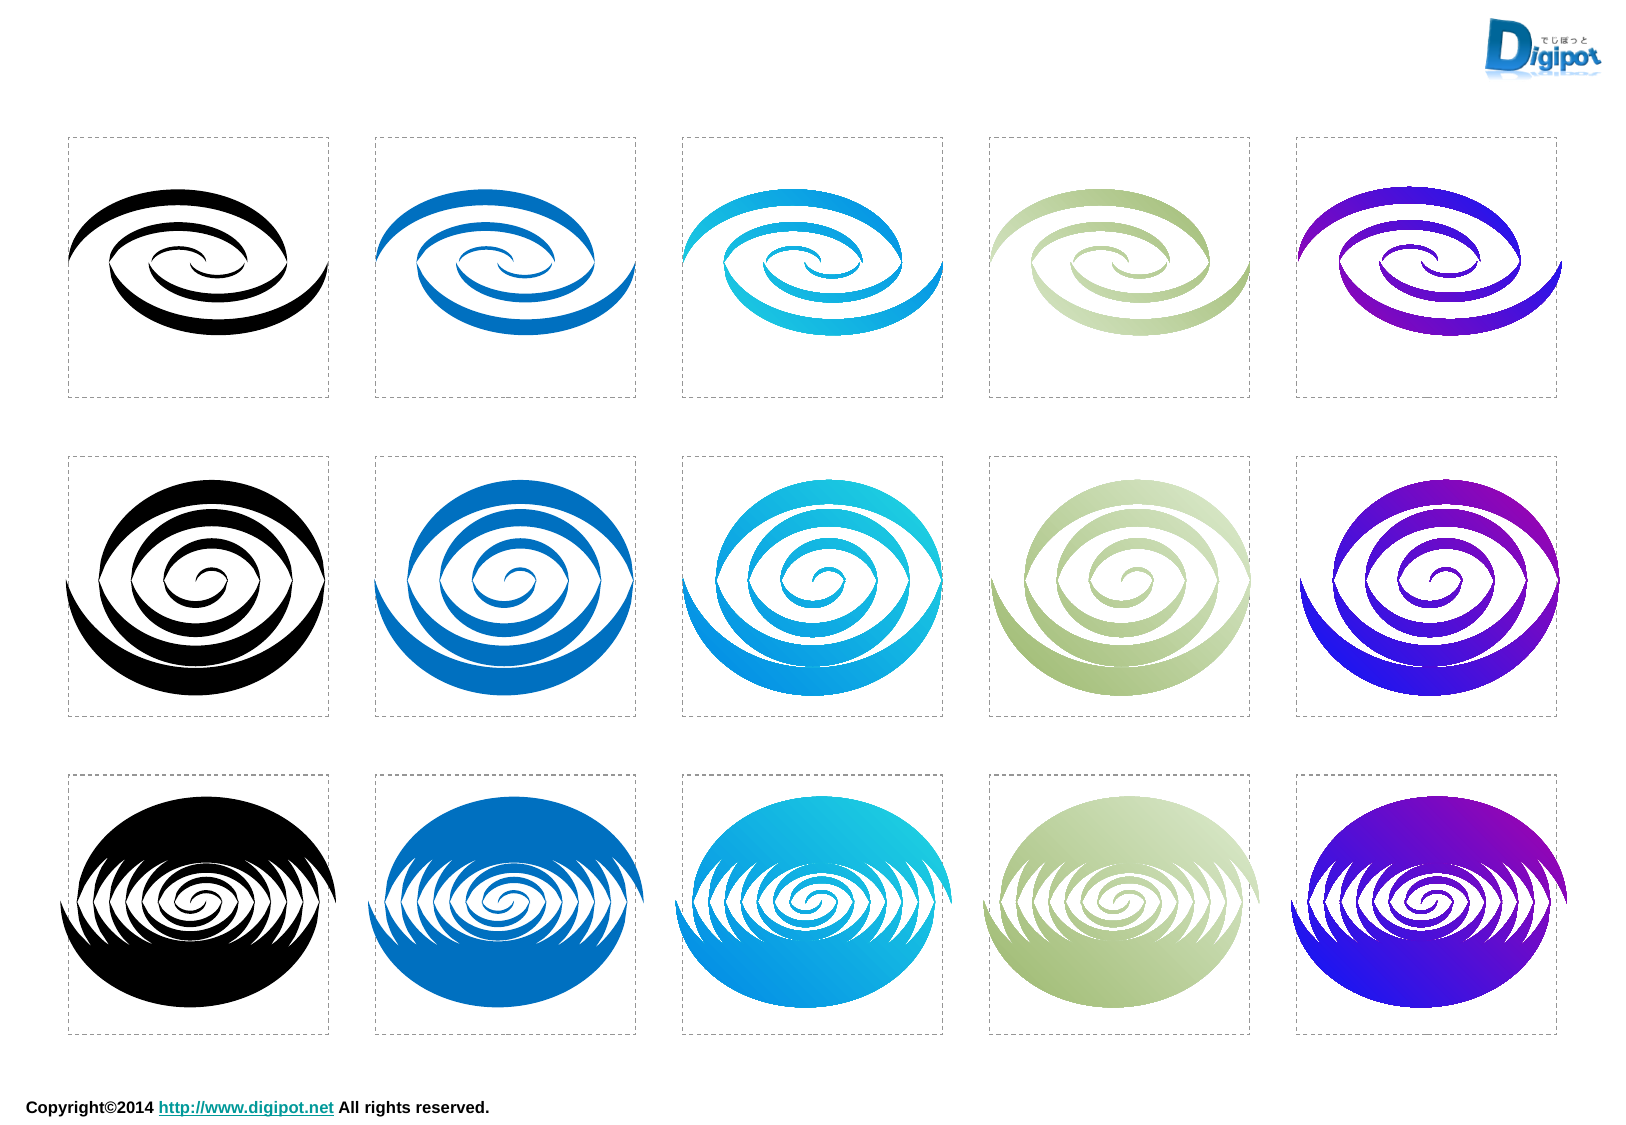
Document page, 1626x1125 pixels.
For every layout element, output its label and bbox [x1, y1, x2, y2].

text_box [1289, 794, 1569, 1010]
text_box [1298, 477, 1562, 698]
text_box [988, 187, 1212, 305]
text_box [989, 477, 1254, 698]
text_box [372, 477, 636, 698]
text_box [1295, 184, 1523, 304]
text_box [365, 794, 646, 1010]
text_box [1337, 218, 1564, 338]
text_box [63, 477, 328, 698]
text_box [414, 220, 638, 338]
text_box [1029, 220, 1253, 338]
text_box [58, 794, 339, 1010]
text_box [673, 794, 954, 1010]
text_box [373, 187, 597, 305]
text_box [981, 794, 1262, 1010]
text_box [66, 187, 290, 305]
text_box [721, 220, 945, 338]
text_box [681, 187, 905, 305]
picture [1485, 18, 1602, 82]
text_box [106, 220, 330, 338]
text_box [680, 477, 945, 698]
